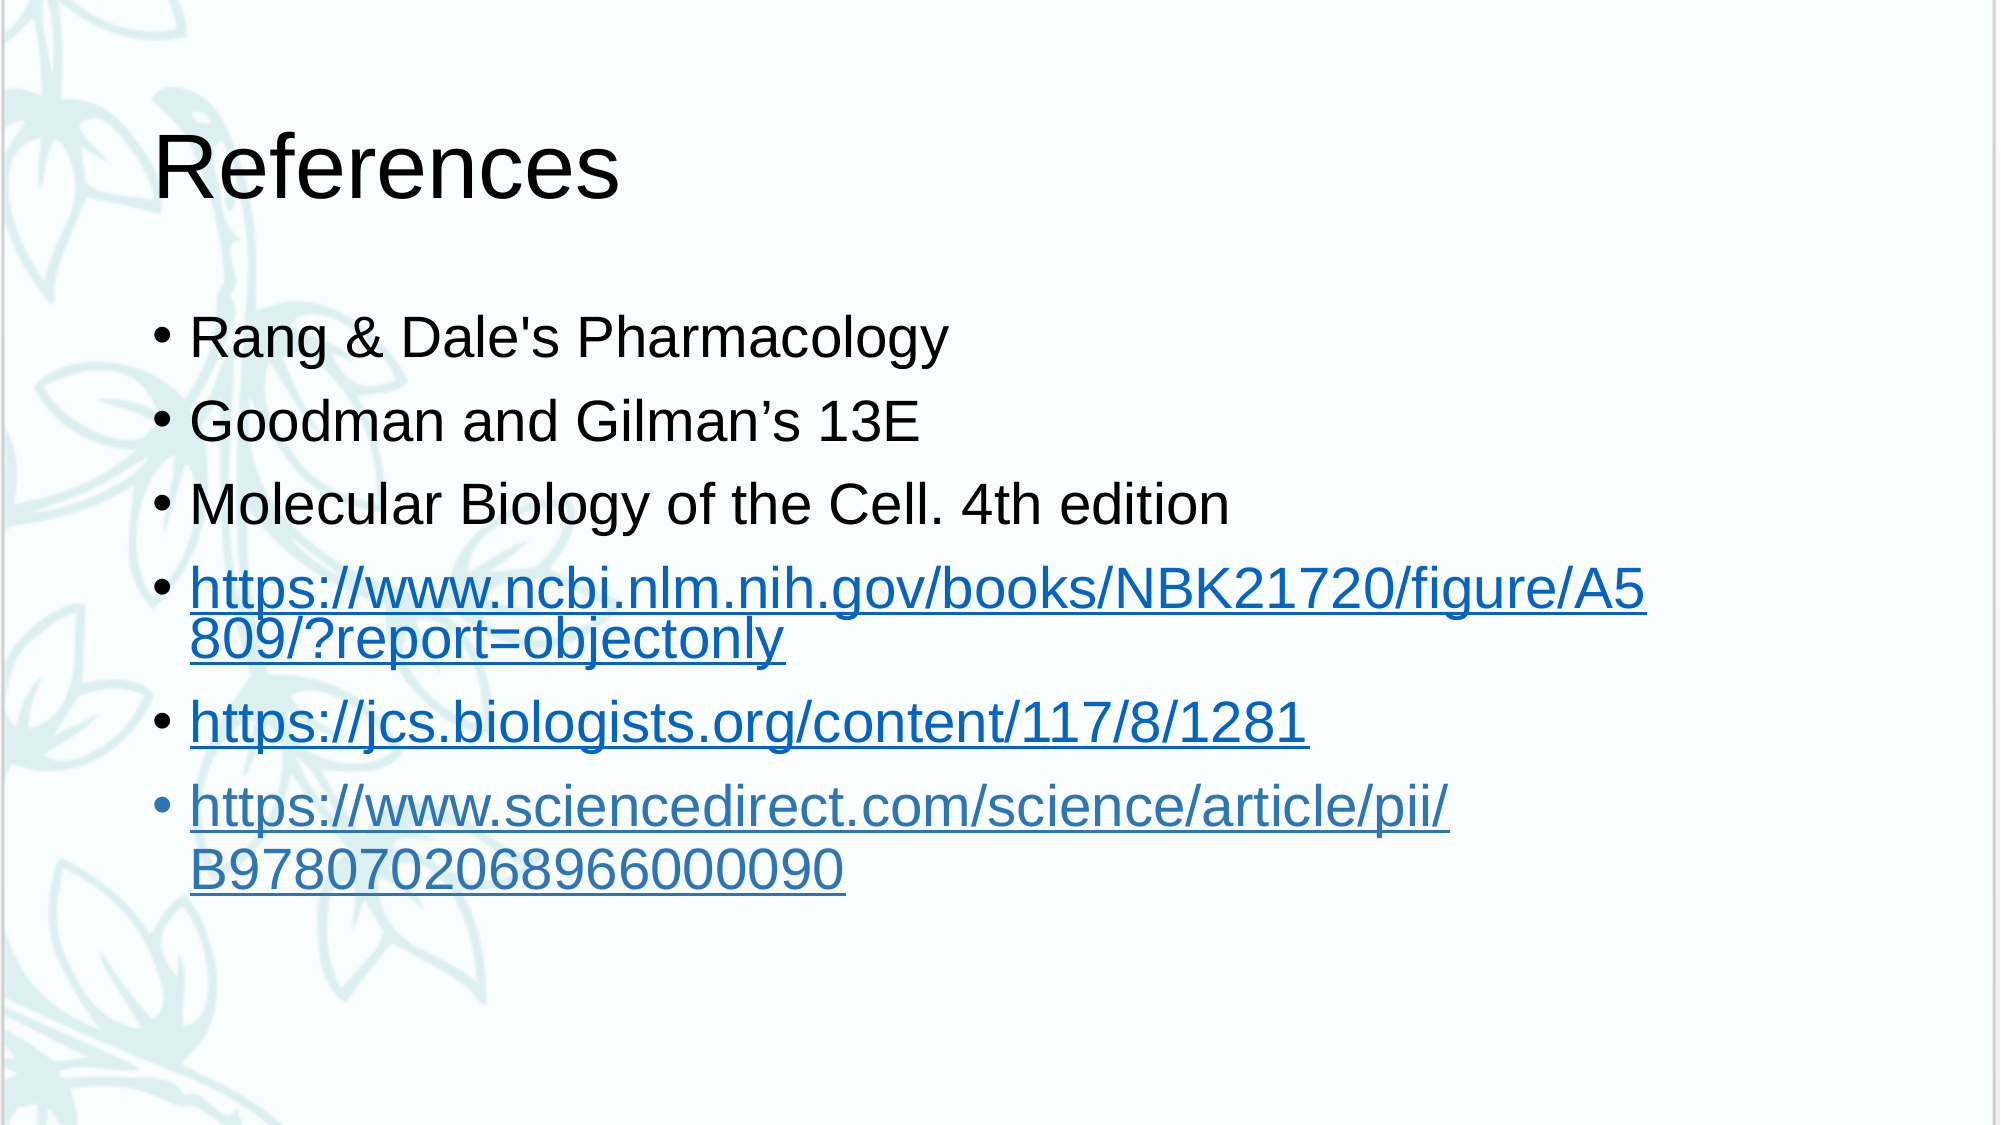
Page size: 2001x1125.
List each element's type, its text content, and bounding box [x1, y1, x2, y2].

title References [137, 59, 1863, 278]
picture [0, 0, 2001, 1125]
list Rang & Dale's Pharmacology Goodman and Gilman’s 13E Molecular Biology of the Cell. 4th edition https://www.ncbi.nlm.nih.gov/books/NBK21720/figure/A5809/?report=objectonly https://jcs.biologists.org/content/117/8/1281 https://www.sciencedirect.com/science/article/pii/B9780702068966000090 [137, 299, 1675, 1014]
